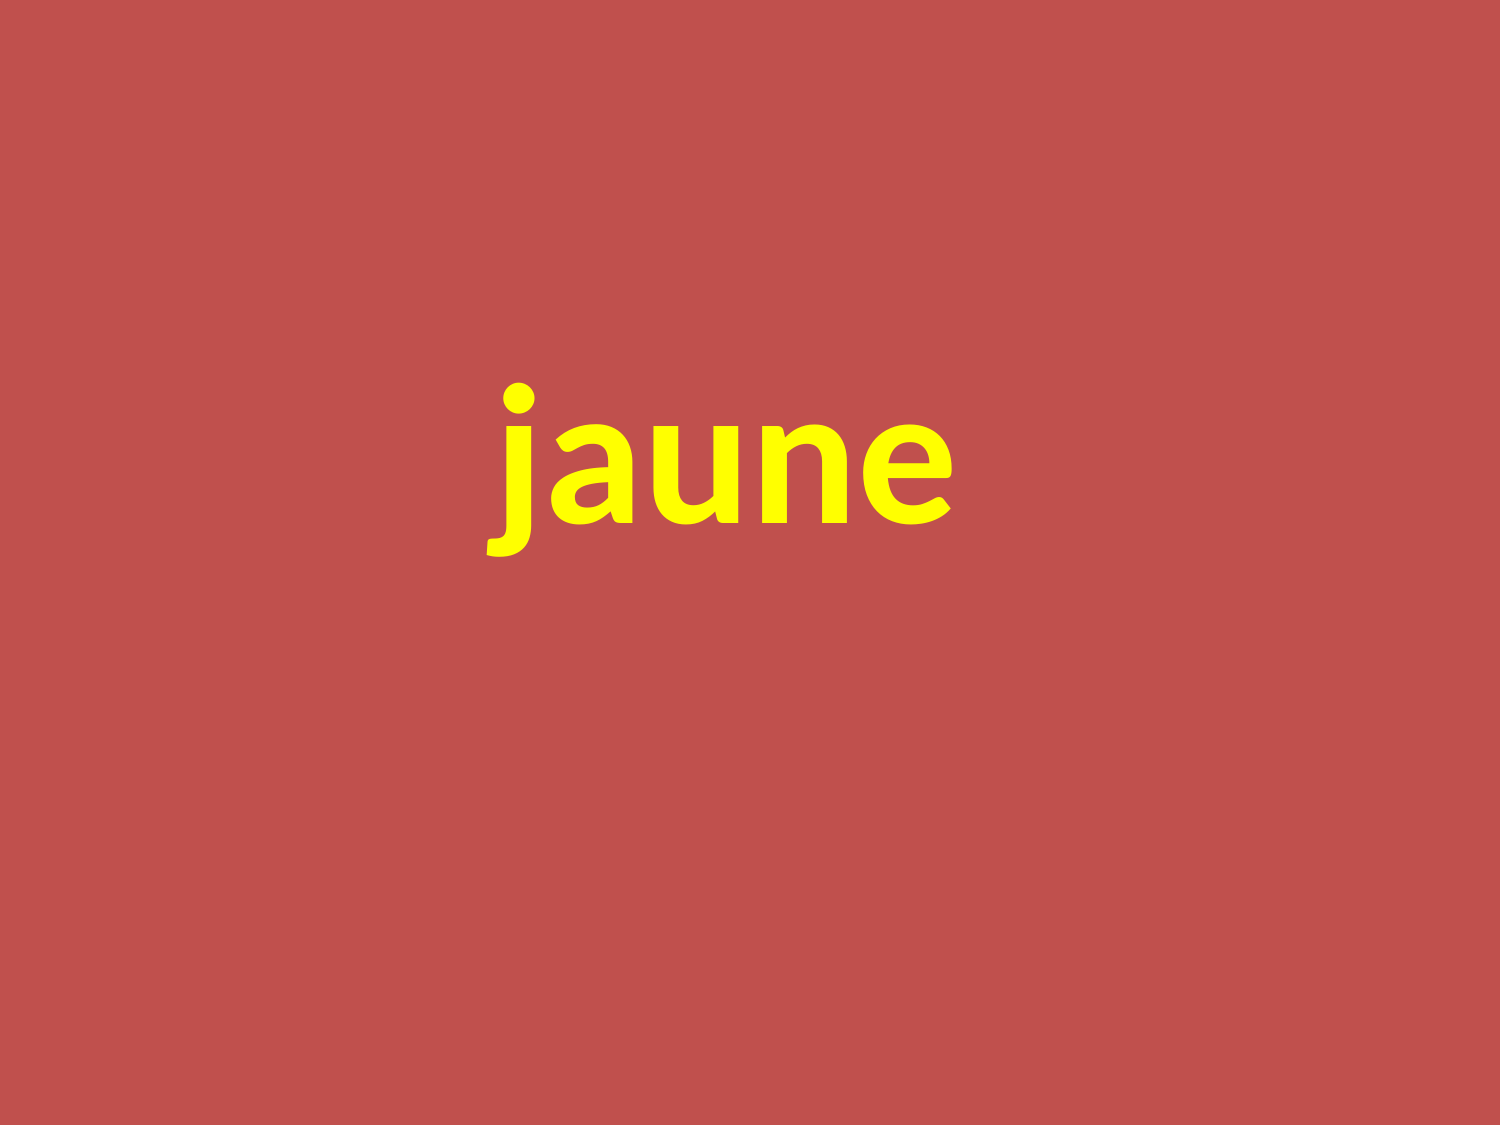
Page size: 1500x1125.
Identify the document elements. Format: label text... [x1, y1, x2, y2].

text_box jaune [222, 316, 1231, 572]
